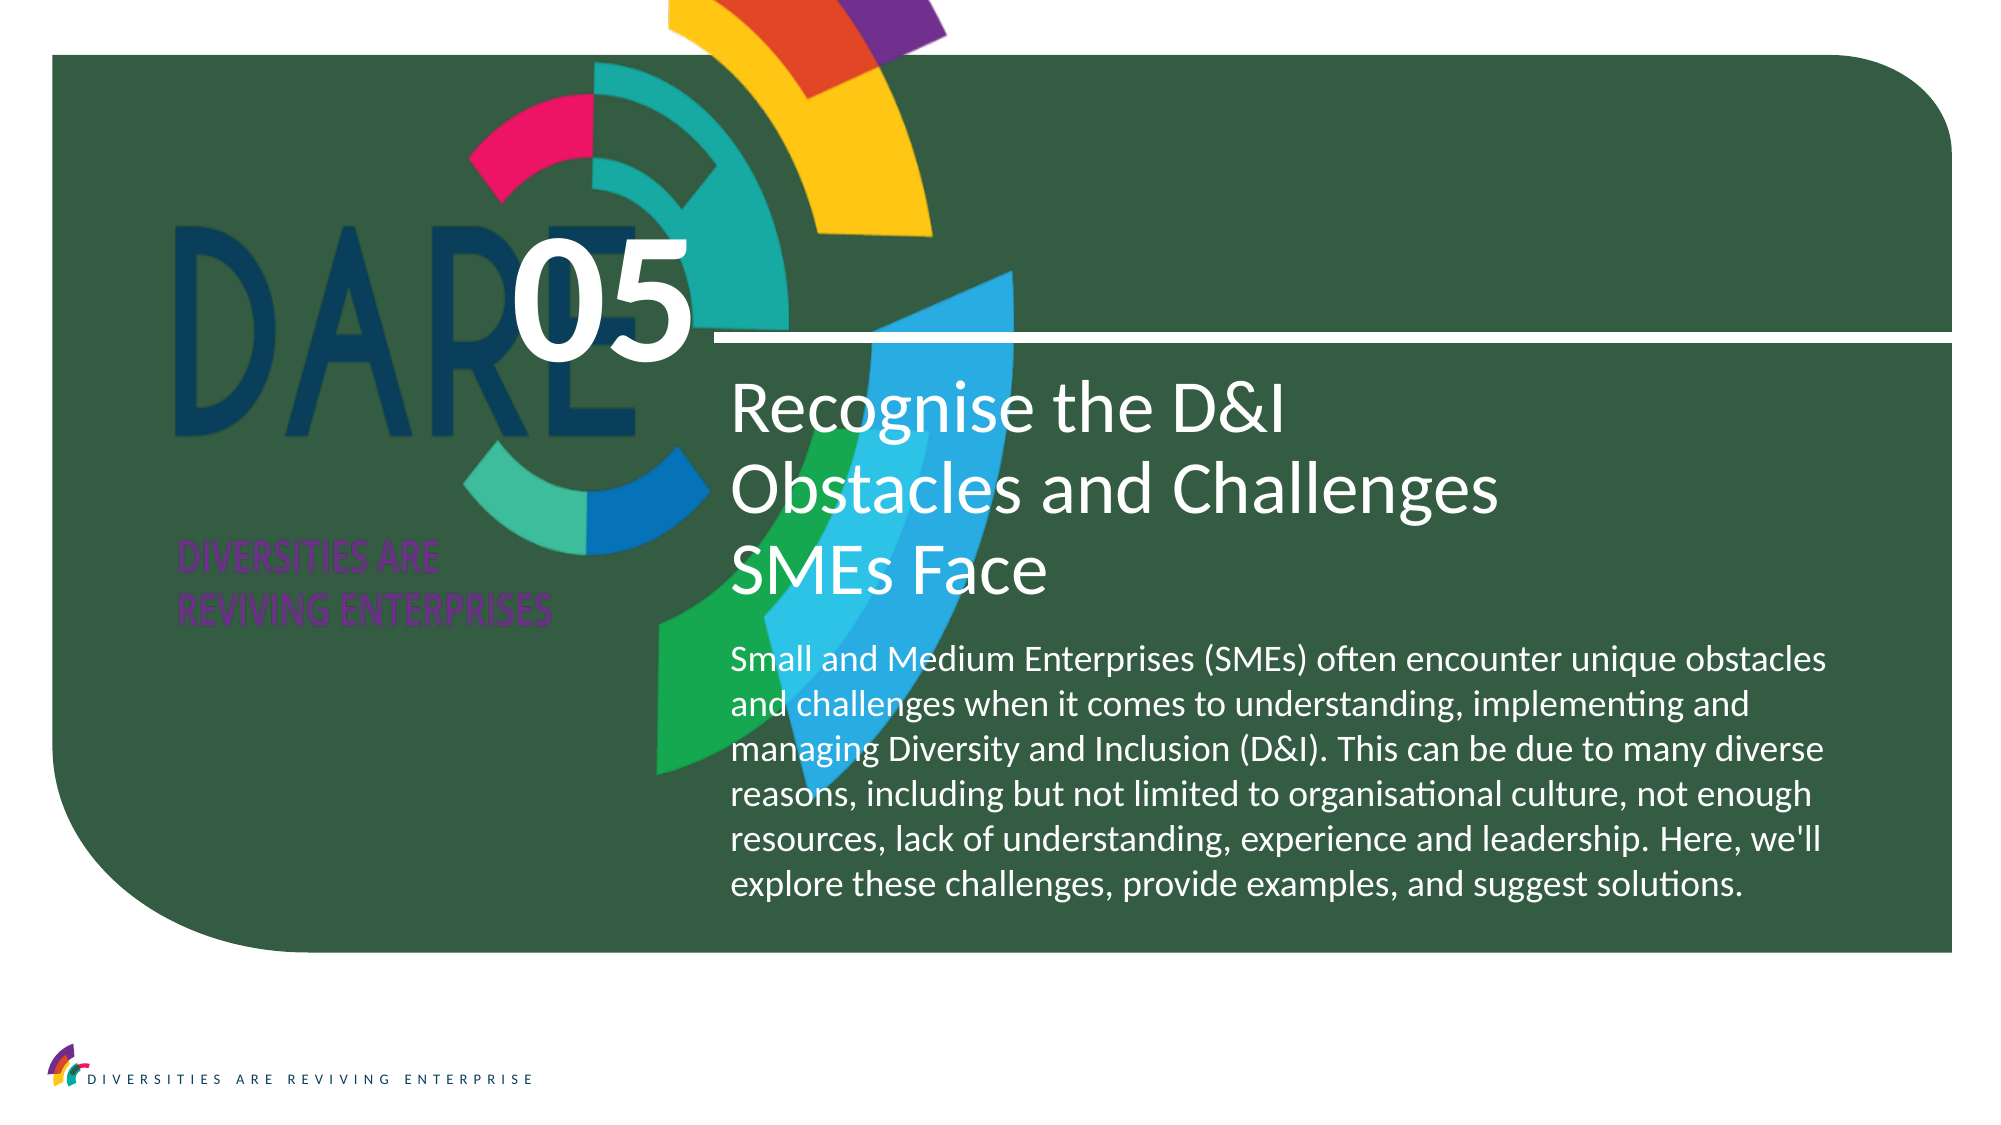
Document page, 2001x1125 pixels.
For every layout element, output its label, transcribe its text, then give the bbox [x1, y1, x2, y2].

list 05 [496, 191, 836, 288]
picture [24, 0, 1166, 987]
text_box Small and Medium Enterprises (SMEs) often encounter unique obstacles and challenges when it comes to understanding, implementing and managing Diversity and Inclusion (D&I). This can be due to many diverse reasons, including but not limited to organisational culture, not enough resources, lack of understanding, experience and leadership. Here, we'll explore these challenges, provide examples, and suggest solutions. [715, 626, 1888, 912]
list Recognise the D&I Obstacles and Challenges SMEs Face [715, 360, 1563, 572]
